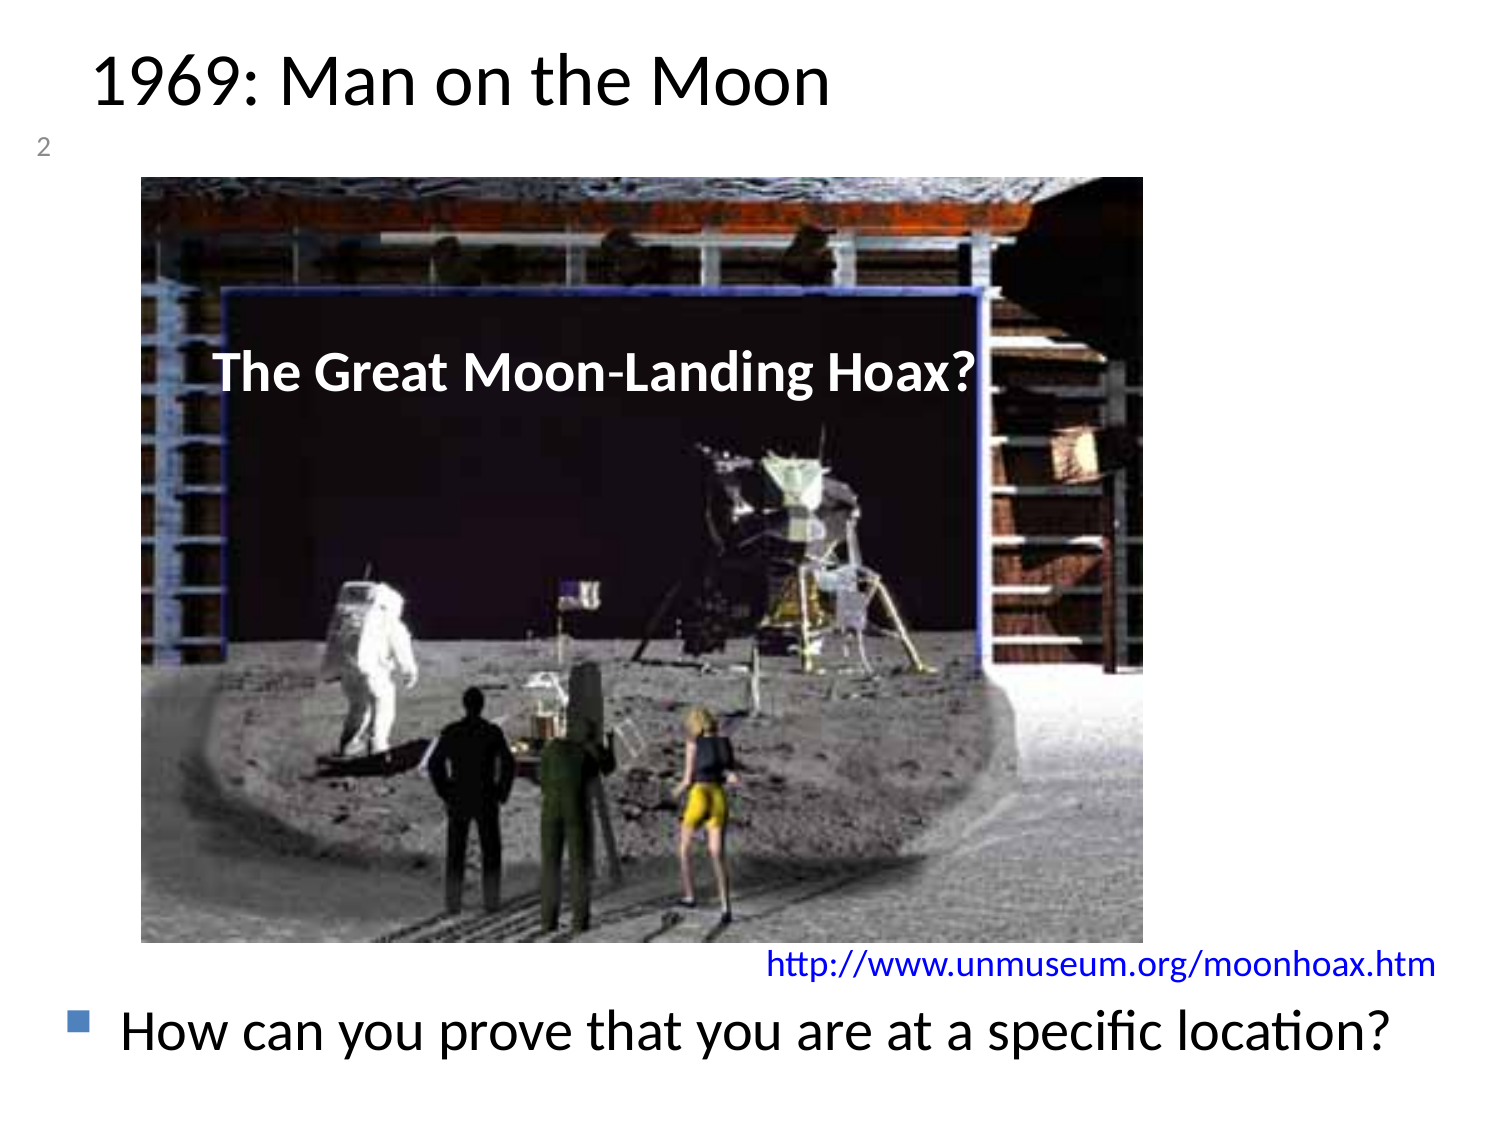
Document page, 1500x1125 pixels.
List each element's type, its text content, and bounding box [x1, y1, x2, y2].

picture [141, 177, 1143, 944]
text_box How can you prove that you are at a specific location? [49, 984, 1417, 1102]
text_box http://www.unmuseum.org/moonhoax.htm [751, 931, 1453, 991]
title 1969: Man on the Moon [74, 23, 1317, 176]
